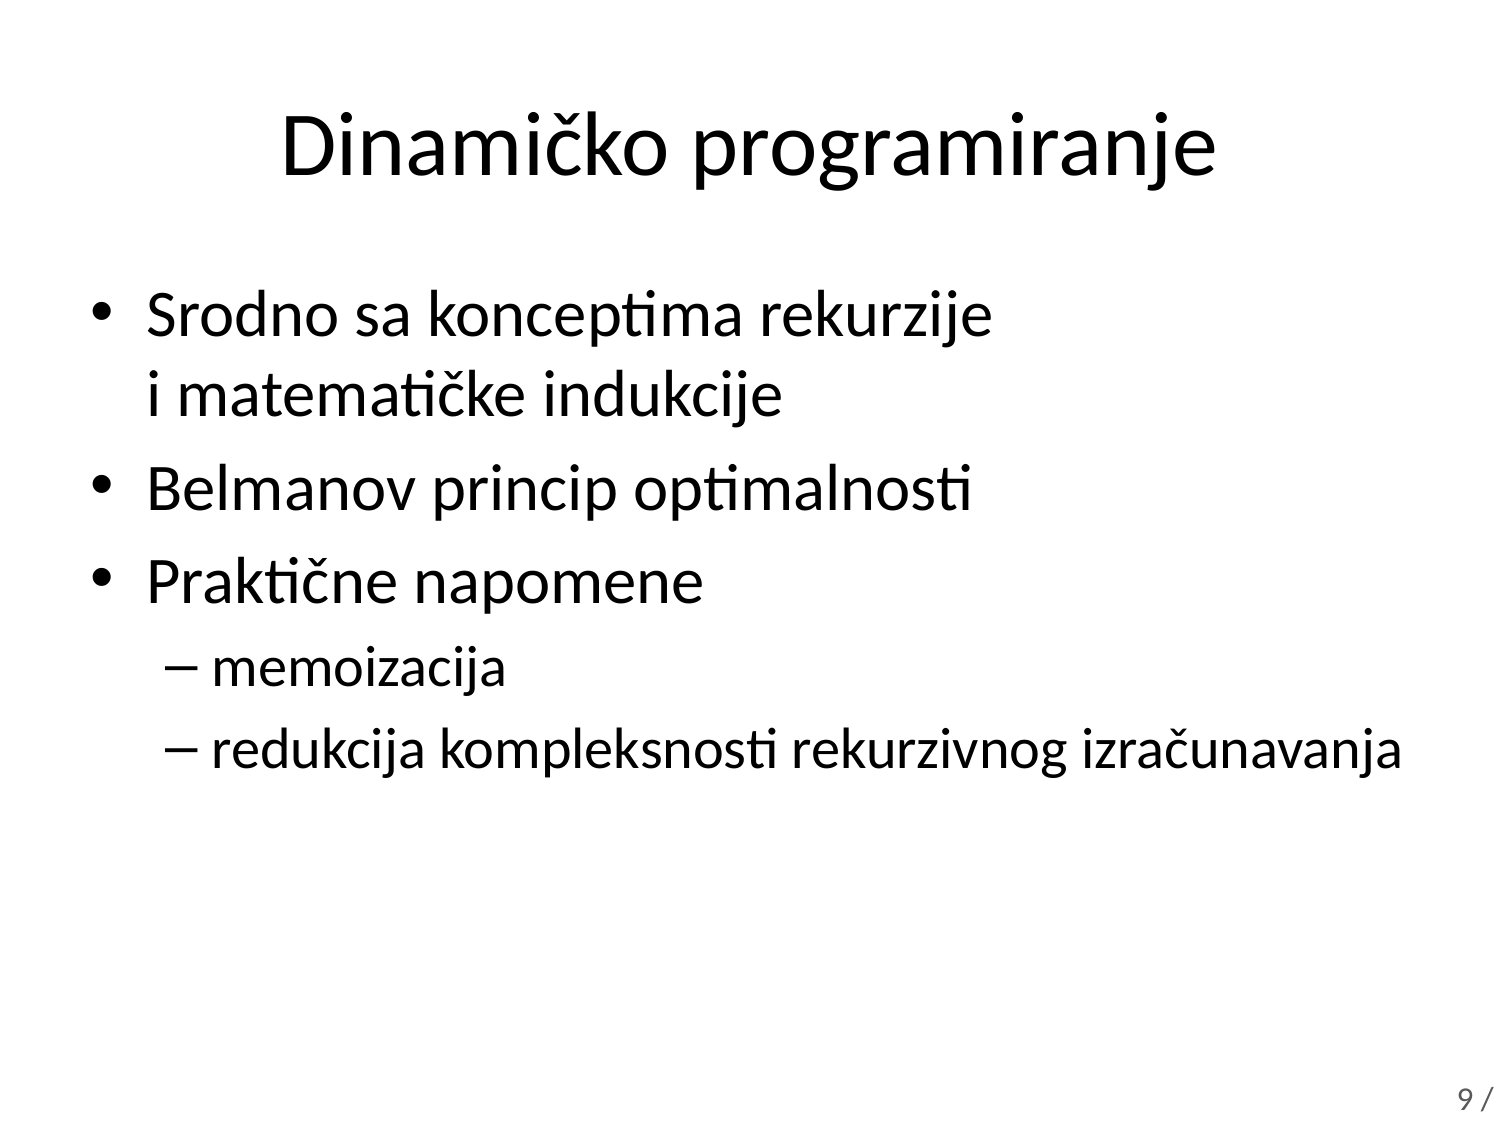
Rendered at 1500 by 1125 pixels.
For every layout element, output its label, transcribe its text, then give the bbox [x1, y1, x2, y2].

title Dinamičko programiranje [75, 45, 1425, 233]
list Srodno sa konceptima rekurzije i matematičke indukcije Belmanov princip optimalnosti Praktične napomene memoizacija redukcija kompleksnosti rekurzivnog izračunavanja [75, 262, 1425, 1005]
